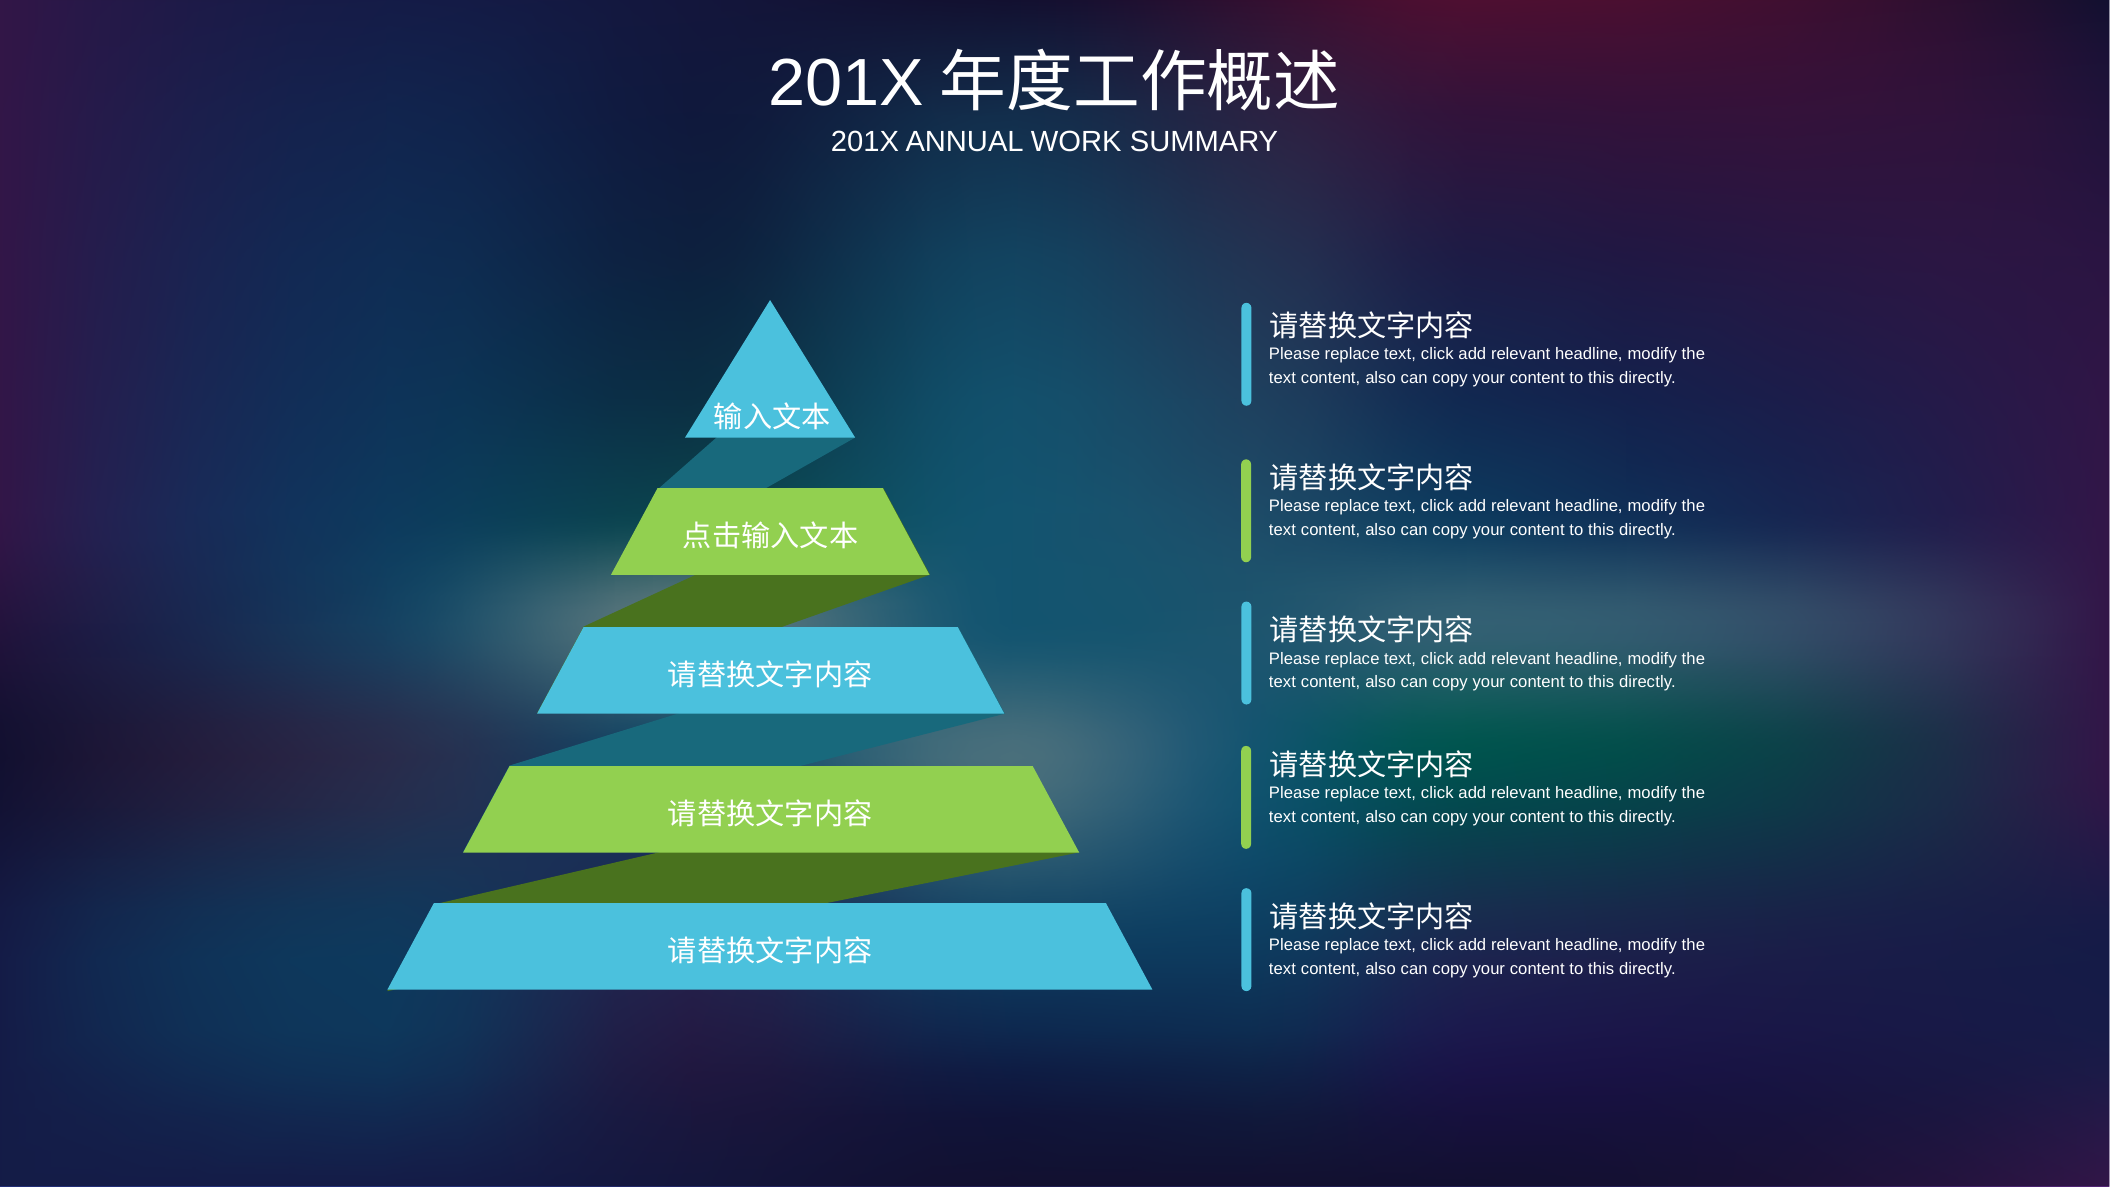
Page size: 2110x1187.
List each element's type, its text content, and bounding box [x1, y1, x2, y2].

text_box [1268, 452, 1712, 538]
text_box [1268, 738, 1712, 825]
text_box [684, 300, 857, 448]
text_box [1240, 600, 1253, 706]
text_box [1268, 300, 1712, 386]
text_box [536, 627, 1005, 714]
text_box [387, 903, 1153, 990]
picture [0, 0, 2110, 1187]
text_box [1240, 886, 1253, 993]
text_box [1240, 744, 1253, 850]
text_box [1240, 301, 1253, 407]
text_box [509, 714, 1004, 766]
text_box [659, 448, 837, 488]
text_box [440, 853, 1077, 903]
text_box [463, 766, 1080, 853]
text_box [610, 488, 930, 575]
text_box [1268, 604, 1712, 690]
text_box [1268, 891, 1712, 977]
text_box [583, 575, 930, 627]
text_box 201X ANNUAL WORK SUMMARY [824, 122, 1285, 158]
text_box 201X年度工作概述 [730, 38, 1379, 119]
text_box [1240, 458, 1253, 564]
